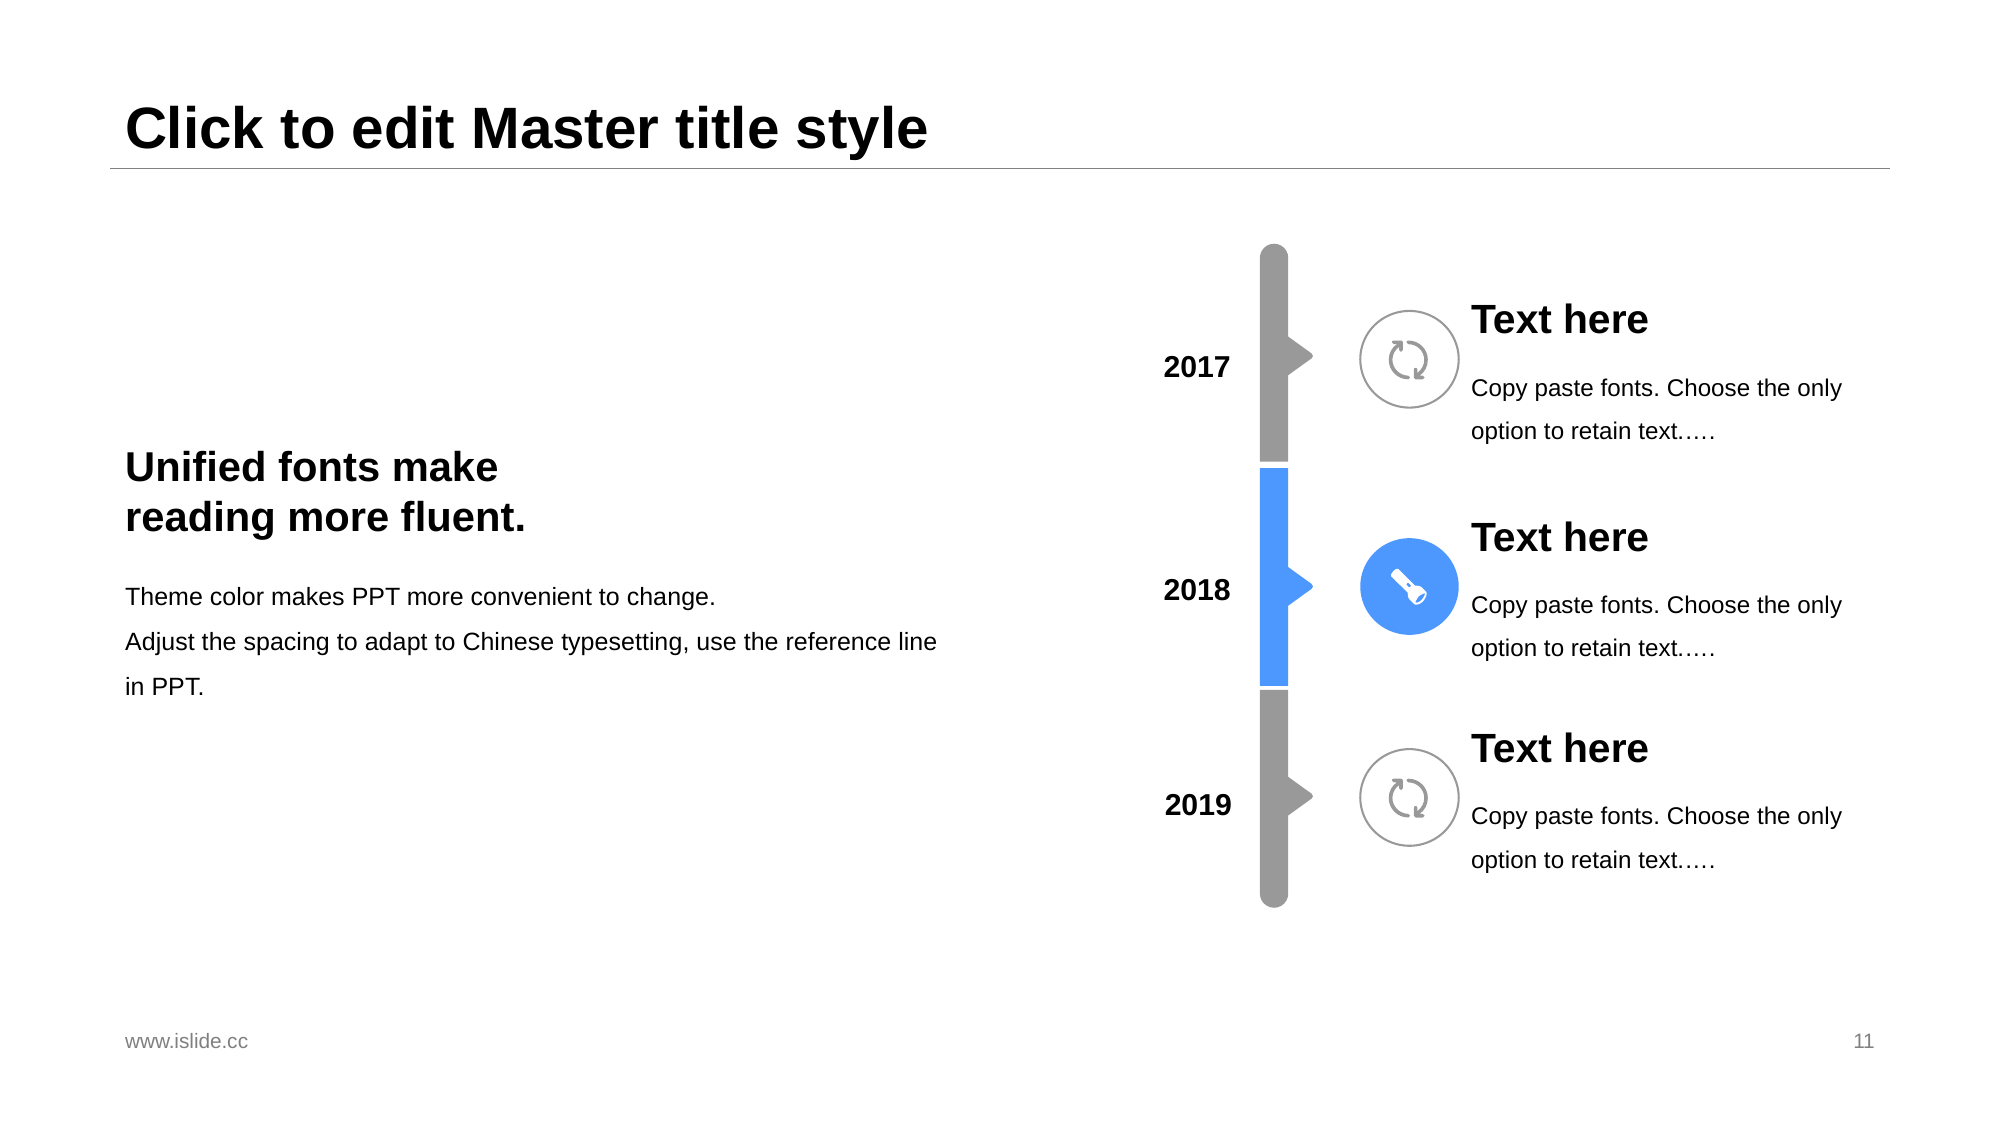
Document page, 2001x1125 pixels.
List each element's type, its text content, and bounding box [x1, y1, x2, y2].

slide_number 11 [1412, 1023, 1890, 1058]
title Click to edit Master title style [109, 0, 1890, 169]
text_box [110, 243, 1890, 908]
footer www.islide.cc [109, 1023, 790, 1058]
